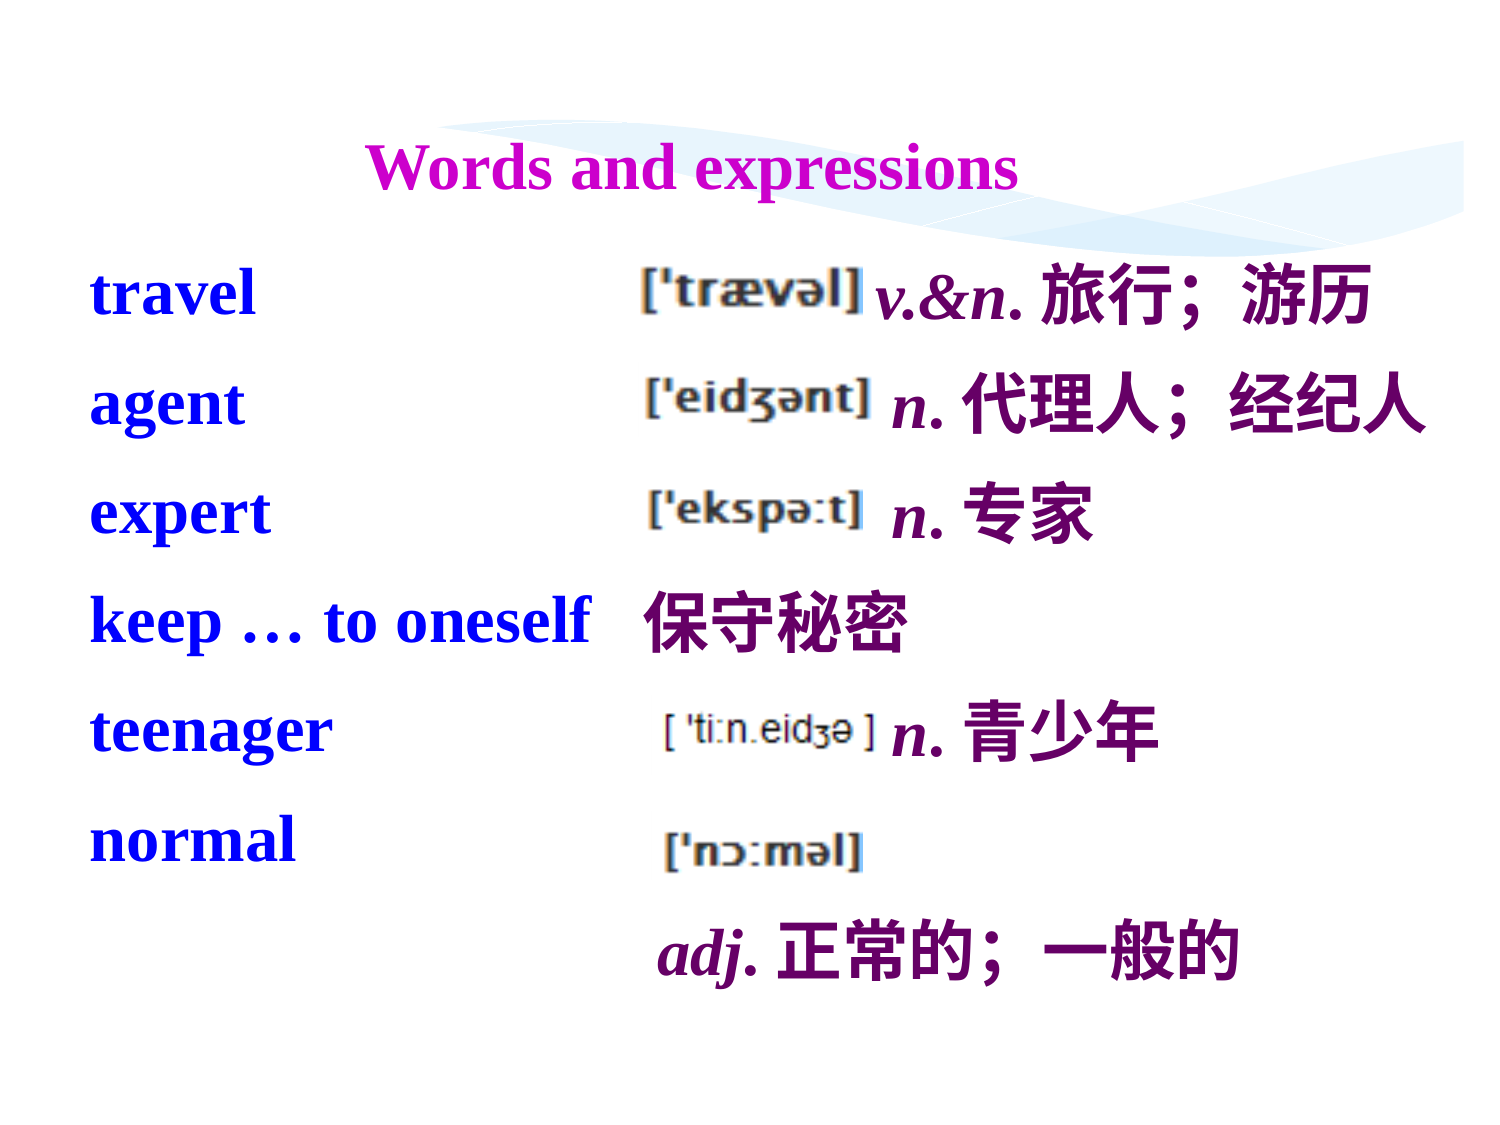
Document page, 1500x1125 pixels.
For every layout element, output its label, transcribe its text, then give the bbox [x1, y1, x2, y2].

text_box Words and expressions [349, 99, 1036, 211]
picture [624, 250, 863, 323]
picture [649, 811, 863, 880]
picture [637, 361, 876, 437]
picture [649, 694, 888, 775]
text_box v.&n.旅行；游历 n.代理人；经纪人 n.专家 保守秘密 n.青少年 adj.正常的；一般的 [474, 229, 1500, 996]
picture [637, 471, 863, 550]
text_box travel agent expert keep … to oneself teenager normal [74, 224, 688, 882]
